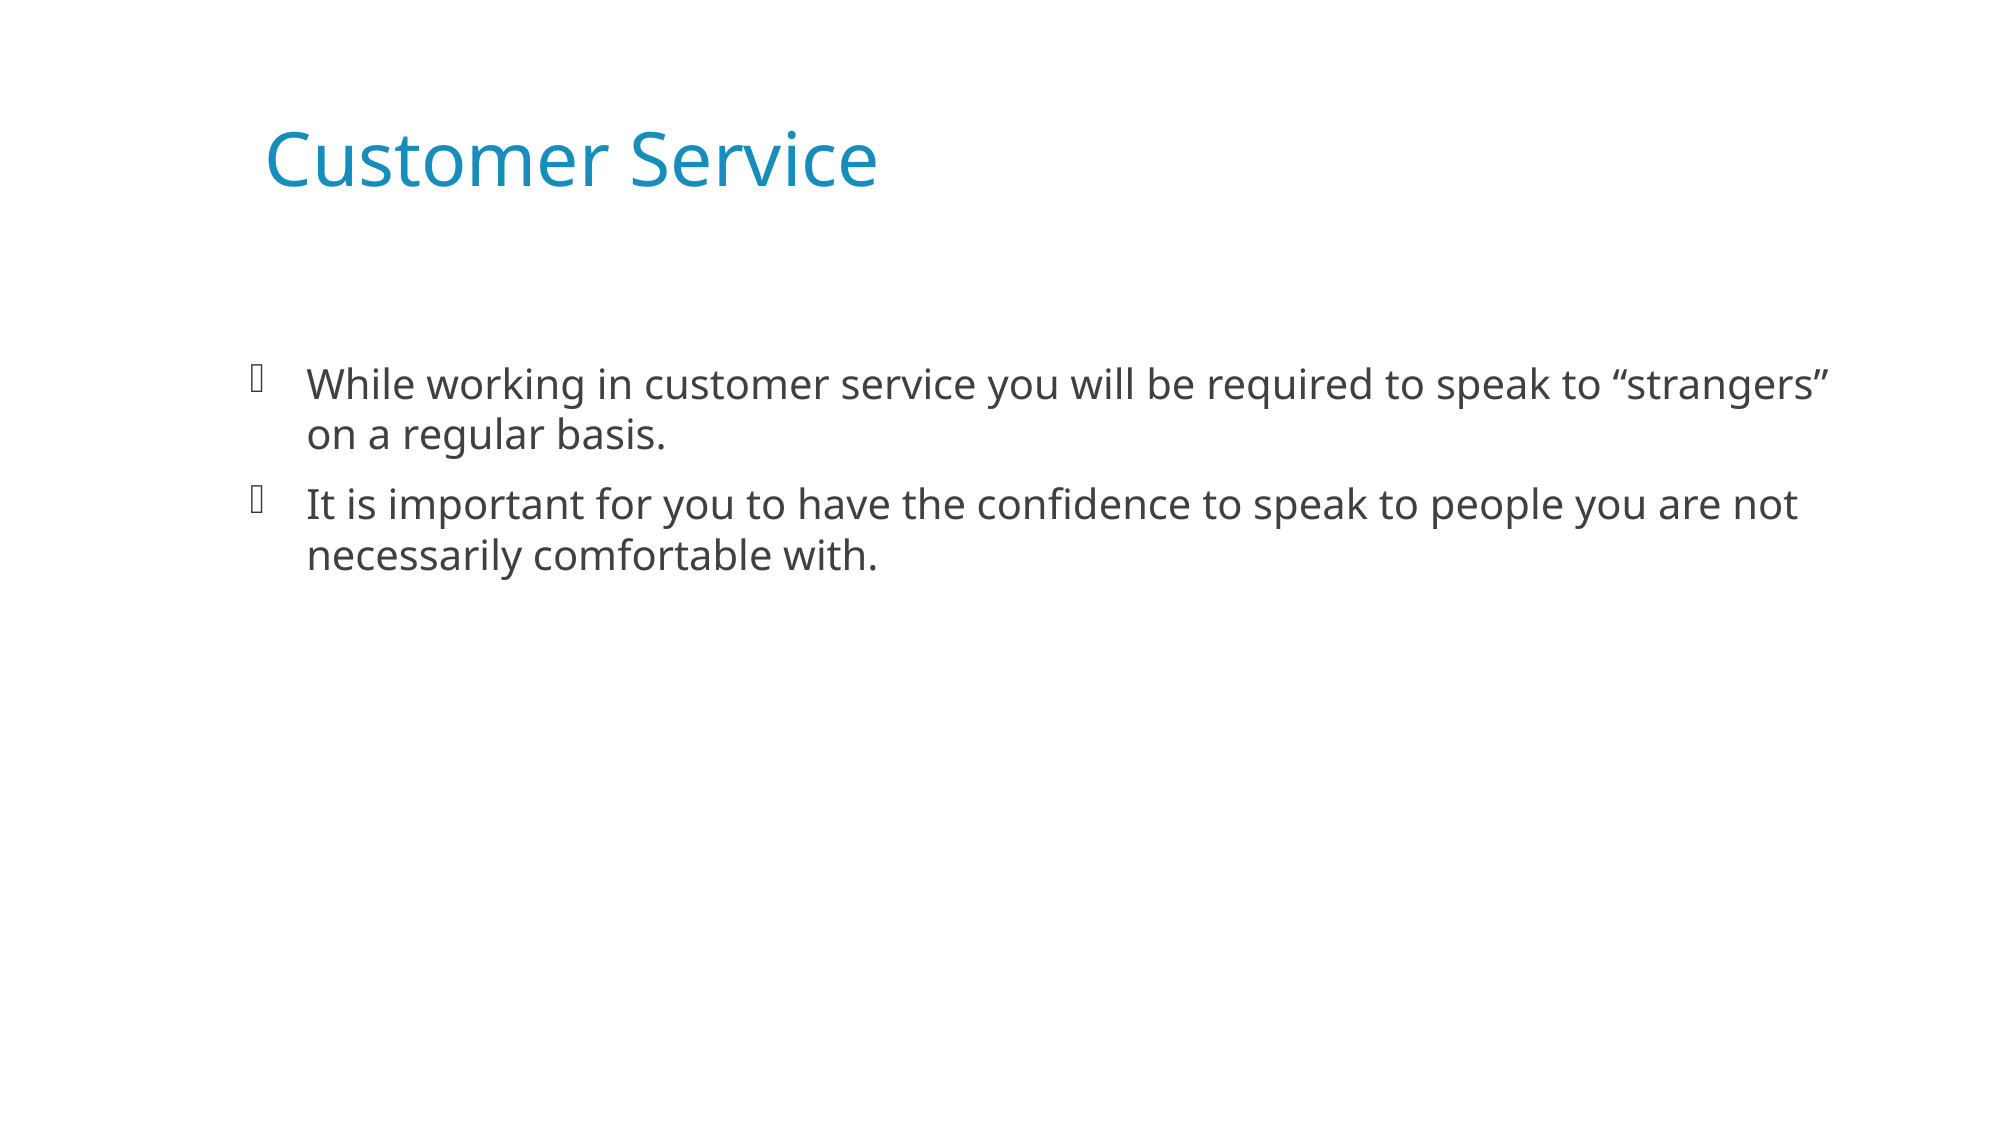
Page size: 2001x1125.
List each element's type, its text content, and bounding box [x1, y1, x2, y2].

list While working in customer service you will be required to speak to “strangers” on a regular basis. It is important for you to have the confidence to speak to people you are not necessarily comfortable with. [234, 350, 1888, 970]
title Customer Service [249, 103, 1712, 314]
